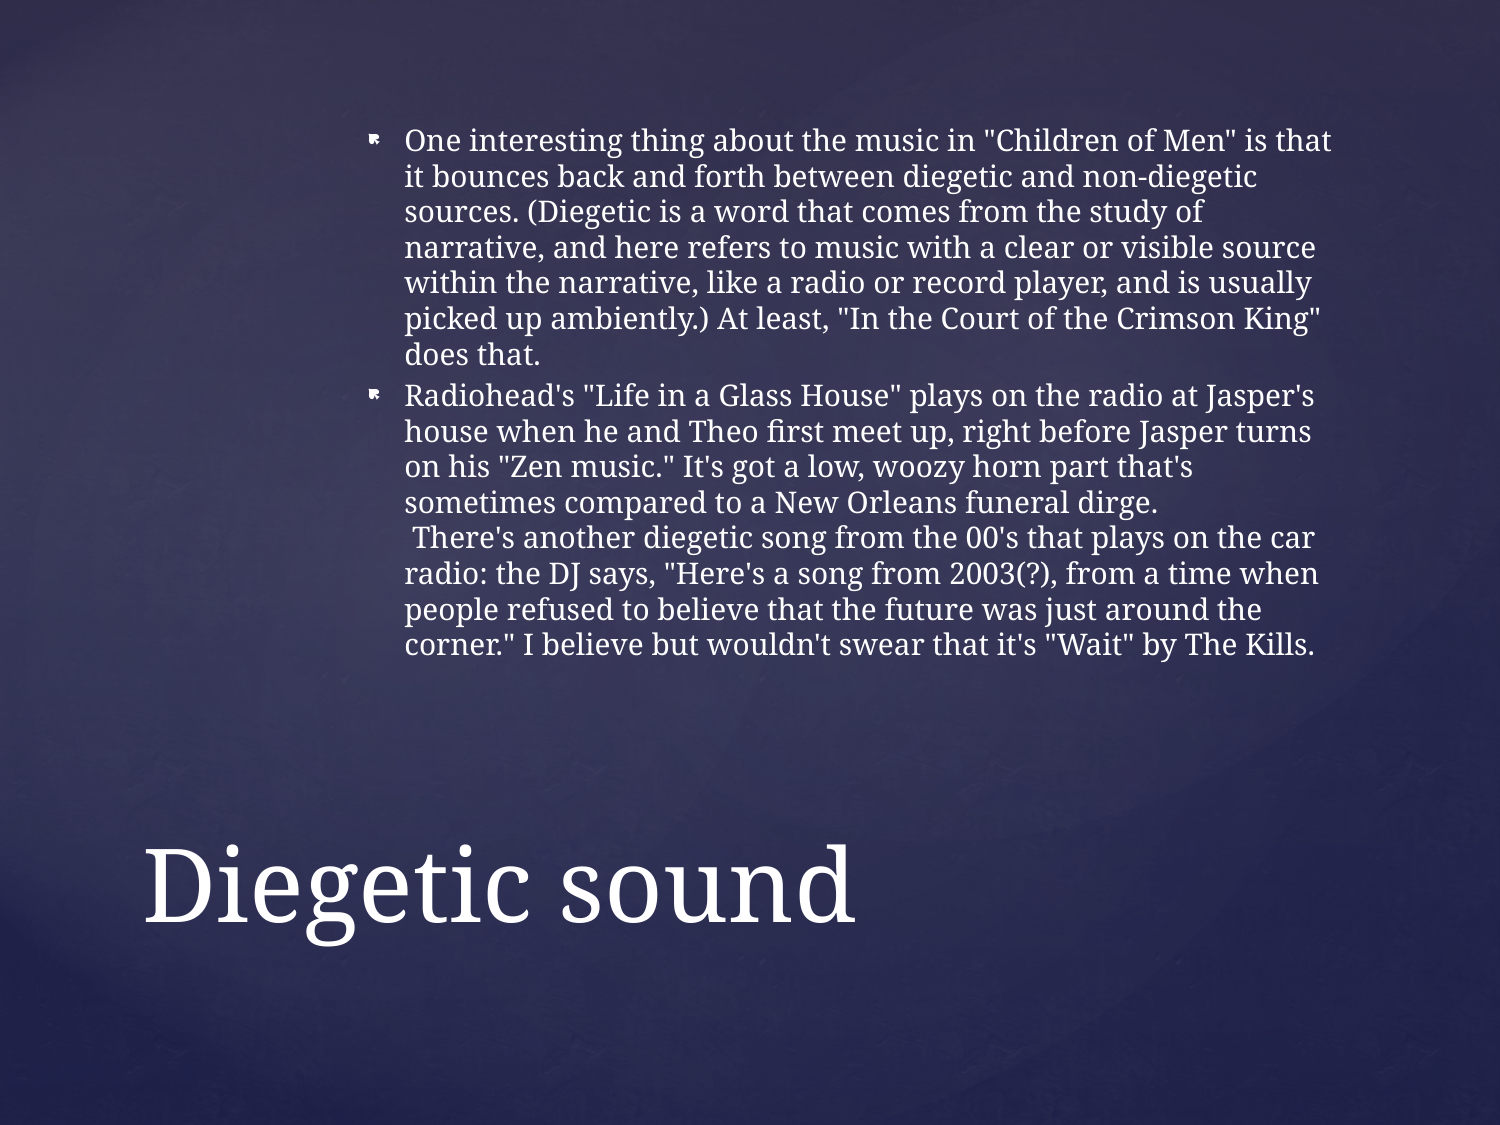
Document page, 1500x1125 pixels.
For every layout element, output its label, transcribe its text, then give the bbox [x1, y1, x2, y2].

title Diegetic sound [127, 800, 1365, 950]
list One interesting thing about the music in "Children of Men" is that it bounces back and forth between diegetic and non-diegetic sources. (Diegetic is a word that comes from the study of narrative, and here refers to music with a clear or visible source within the narrative, like a radio or record player, and is usually picked up ambiently.) At least, "In the Court of the Crimson King" does that. Radiohead's "Life in a Glass House" plays on the radio at Jasper's house when he and Theo first meet up, right before Jasper turns on his "Zen music." It's got a low, woozy horn part that's sometimes compared to a New Orleans funeral dirge. There's another diegetic song from the 00's that plays on the car radio: the DJ says, "Here's a song from 2003(?), from a time when people refused to believe that the future was just around the corner." I believe but wouldn't swear that it's "Wait" by The Kills. [350, 112, 1350, 713]
